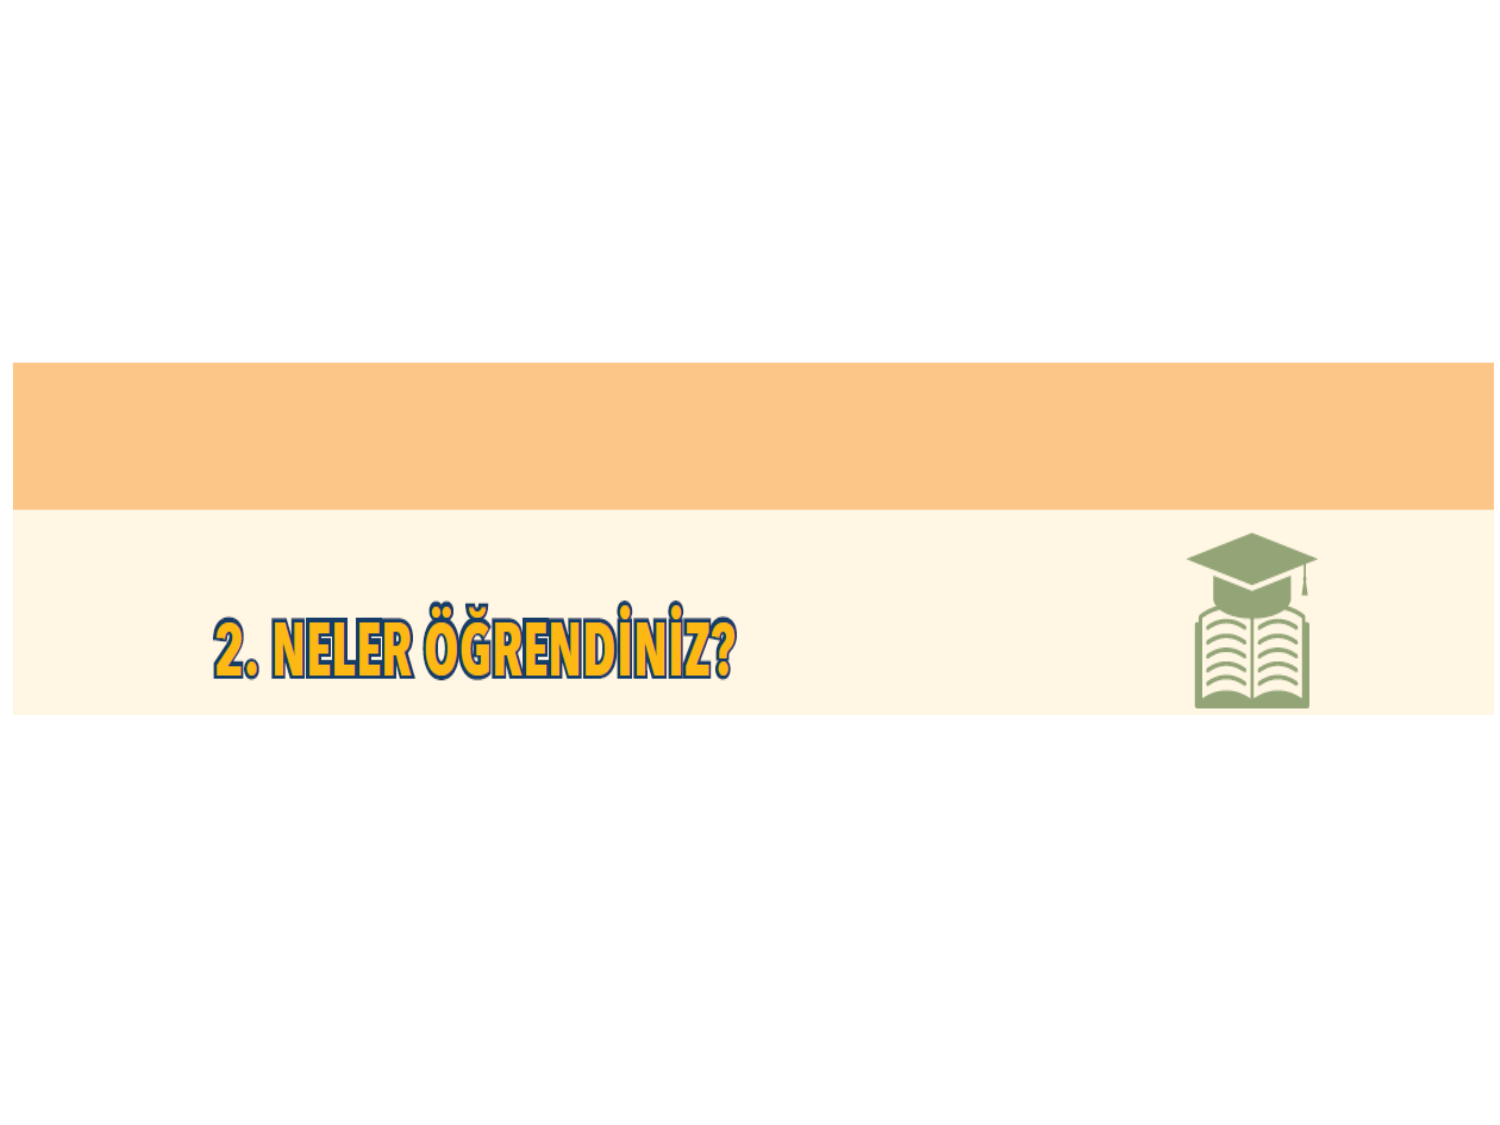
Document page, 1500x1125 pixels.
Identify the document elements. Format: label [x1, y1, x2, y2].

picture [0, 337, 1500, 715]
